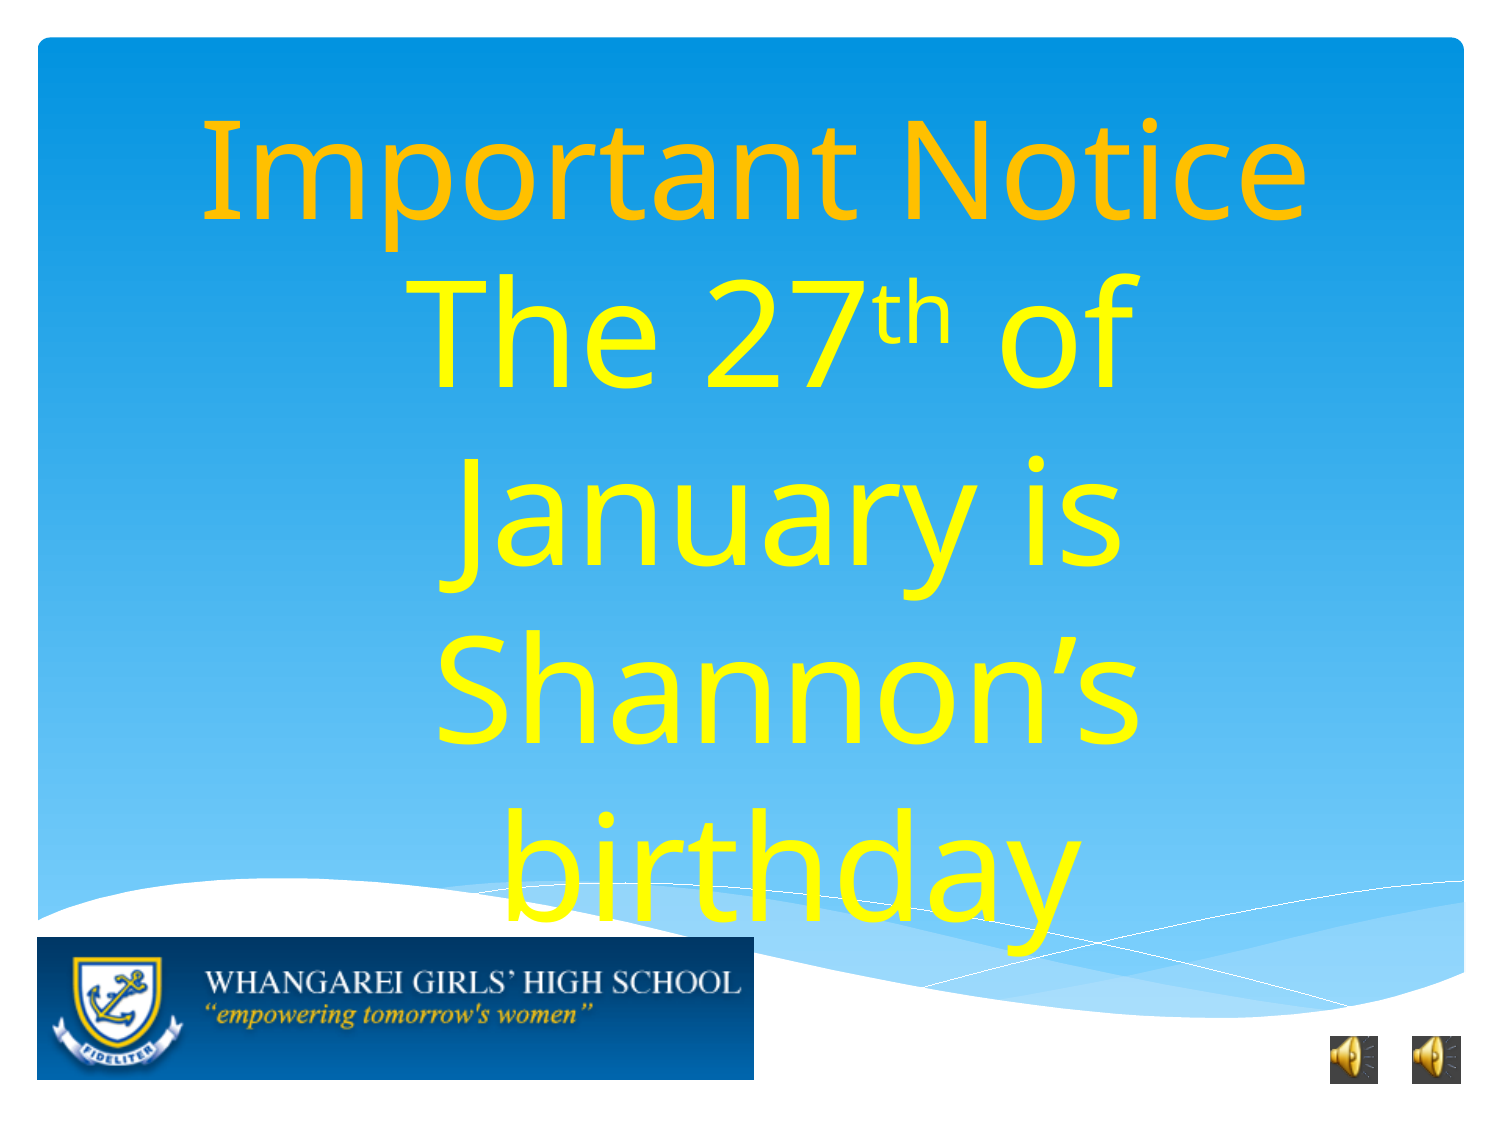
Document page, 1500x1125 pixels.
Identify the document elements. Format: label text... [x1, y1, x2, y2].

picture [1411, 1034, 1462, 1086]
picture [37, 937, 754, 1080]
text_box The 27th of January is Shannon’s birthday [149, 231, 1391, 963]
text_box Important Notice [149, 37, 1362, 255]
picture [1328, 1034, 1380, 1086]
